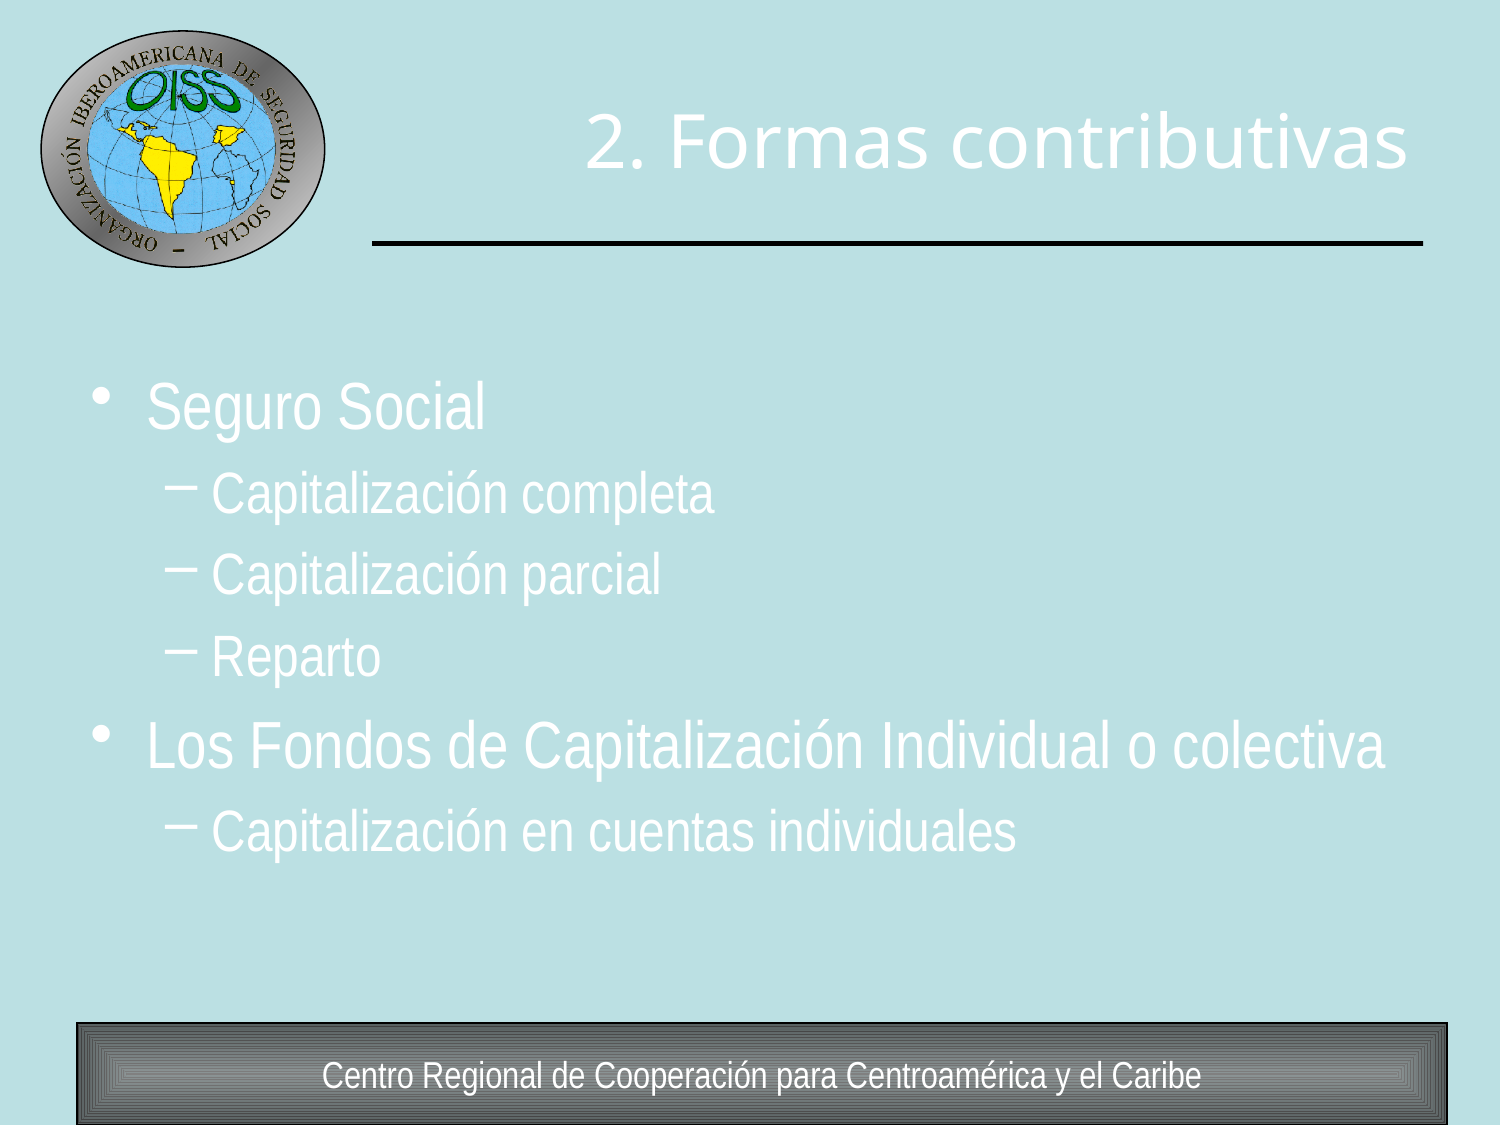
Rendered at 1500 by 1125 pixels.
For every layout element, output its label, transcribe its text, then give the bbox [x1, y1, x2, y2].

title 2. Formas contributivas [371, 44, 1426, 233]
list Seguro Social Capitalización completa Capitalización parcial Reparto Los Fondos de Capitalización Individual o colectiva Capitalización en cuentas individuales [74, 262, 1426, 1006]
picture [53, 42, 302, 263]
